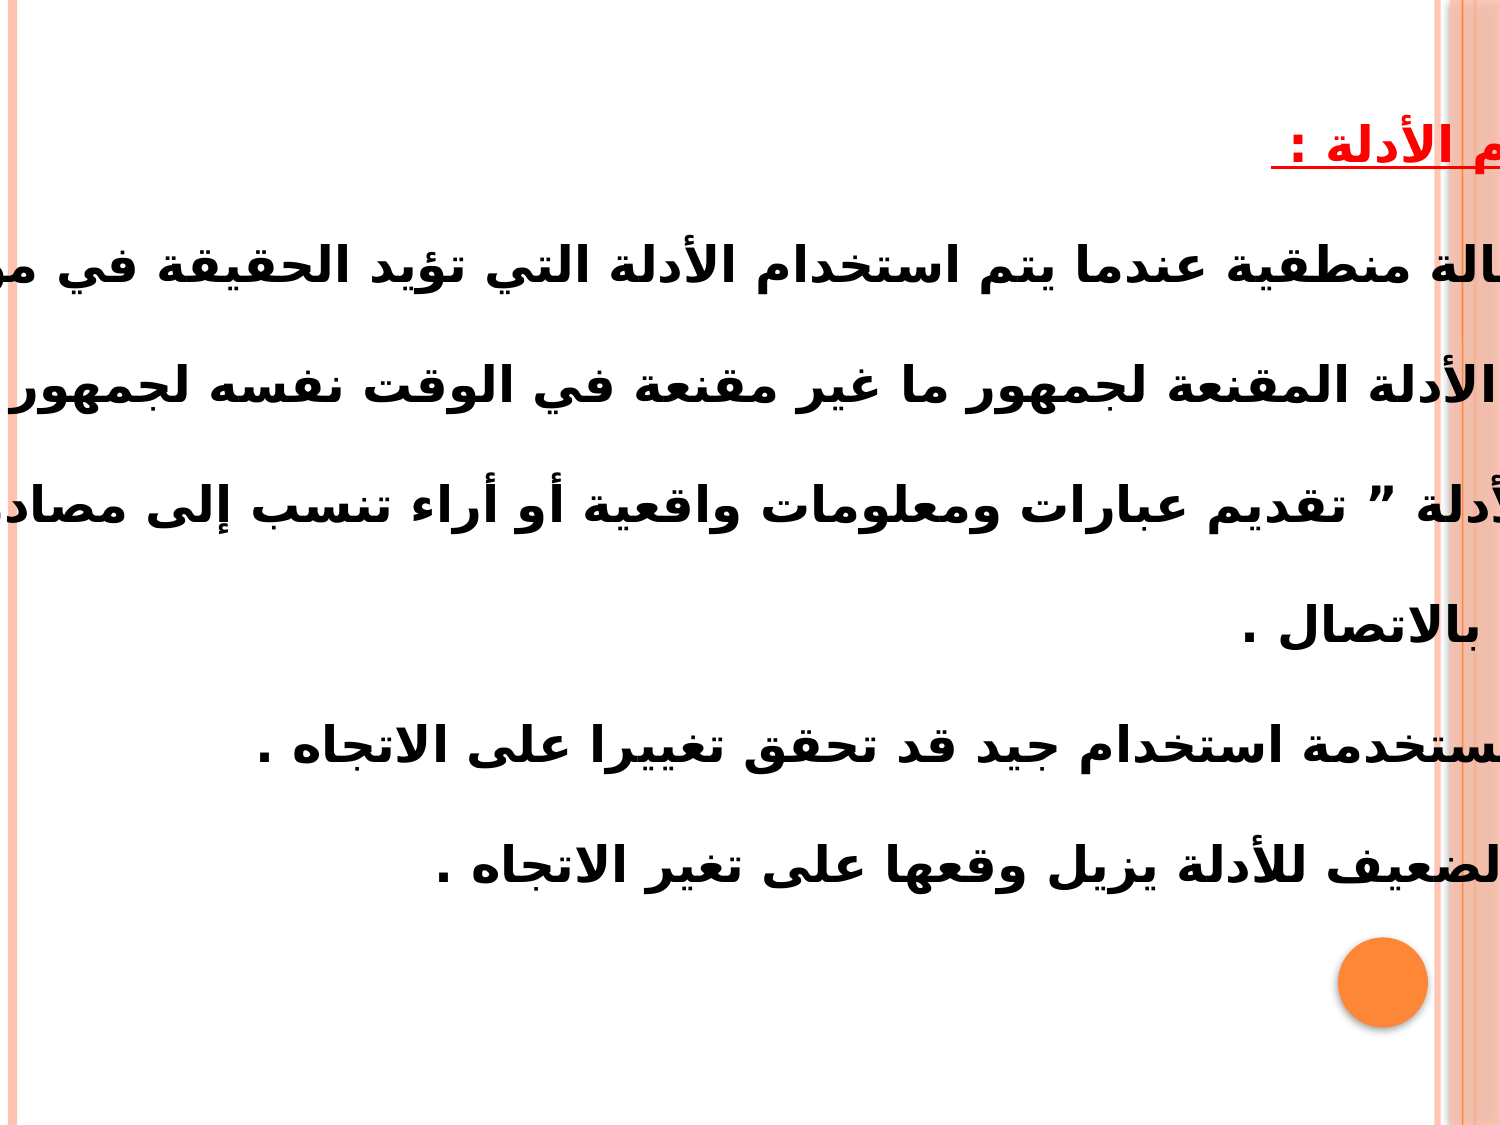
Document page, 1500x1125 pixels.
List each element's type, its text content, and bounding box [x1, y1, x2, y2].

text_box 2- استخدام الأدلة : تعتبر الرسالة منطقية عندما يتم استخدام الأدلة التي تؤيد الحقيقة في موضوع ما . قد تكون الأدلة المقنعة لجمهور ما غير مقنعة في الوقت نفسه لجمهور آخر يقصد بالأدلة ” تقديم عبارات ومعلومات واقعية أو أراء تنسب إلى مصادر أخرى غير القائم بالاتصال . الأدلة المستخدمة استخدام جيد قد تحقق تغييرا على الاتجاه . التقديم الضعيف للأدلة يزيل وقعها على تغير الاتجاه . [0, 105, 1500, 901]
